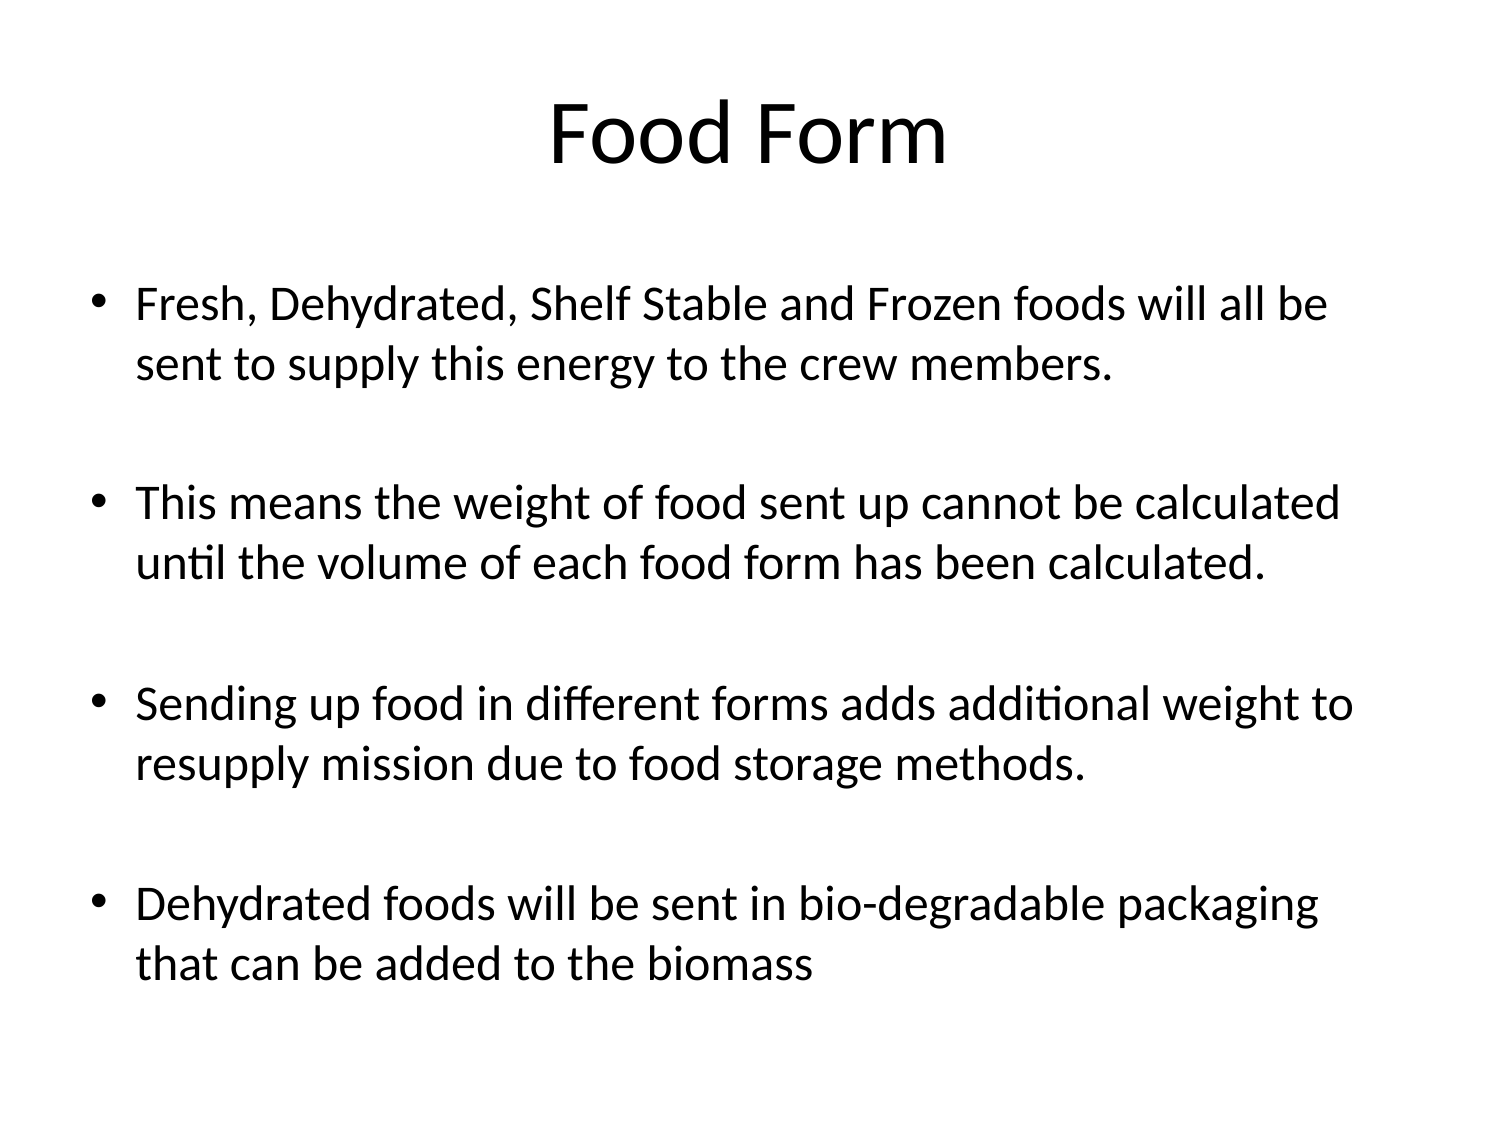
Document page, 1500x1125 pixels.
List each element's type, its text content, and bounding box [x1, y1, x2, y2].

list Fresh, Dehydrated, Shelf Stable and Frozen foods will all be sent to supply this energy to the crew members. This means the weight of food sent up cannot be calculated until the volume of each food form has been calculated. Sending up food in different forms adds additional weight to resupply mission due to food storage methods. Dehydrated foods will be sent in bio-degradable packaging that can be added to the biomass [75, 262, 1425, 1005]
title Food Form [75, 45, 1424, 209]
